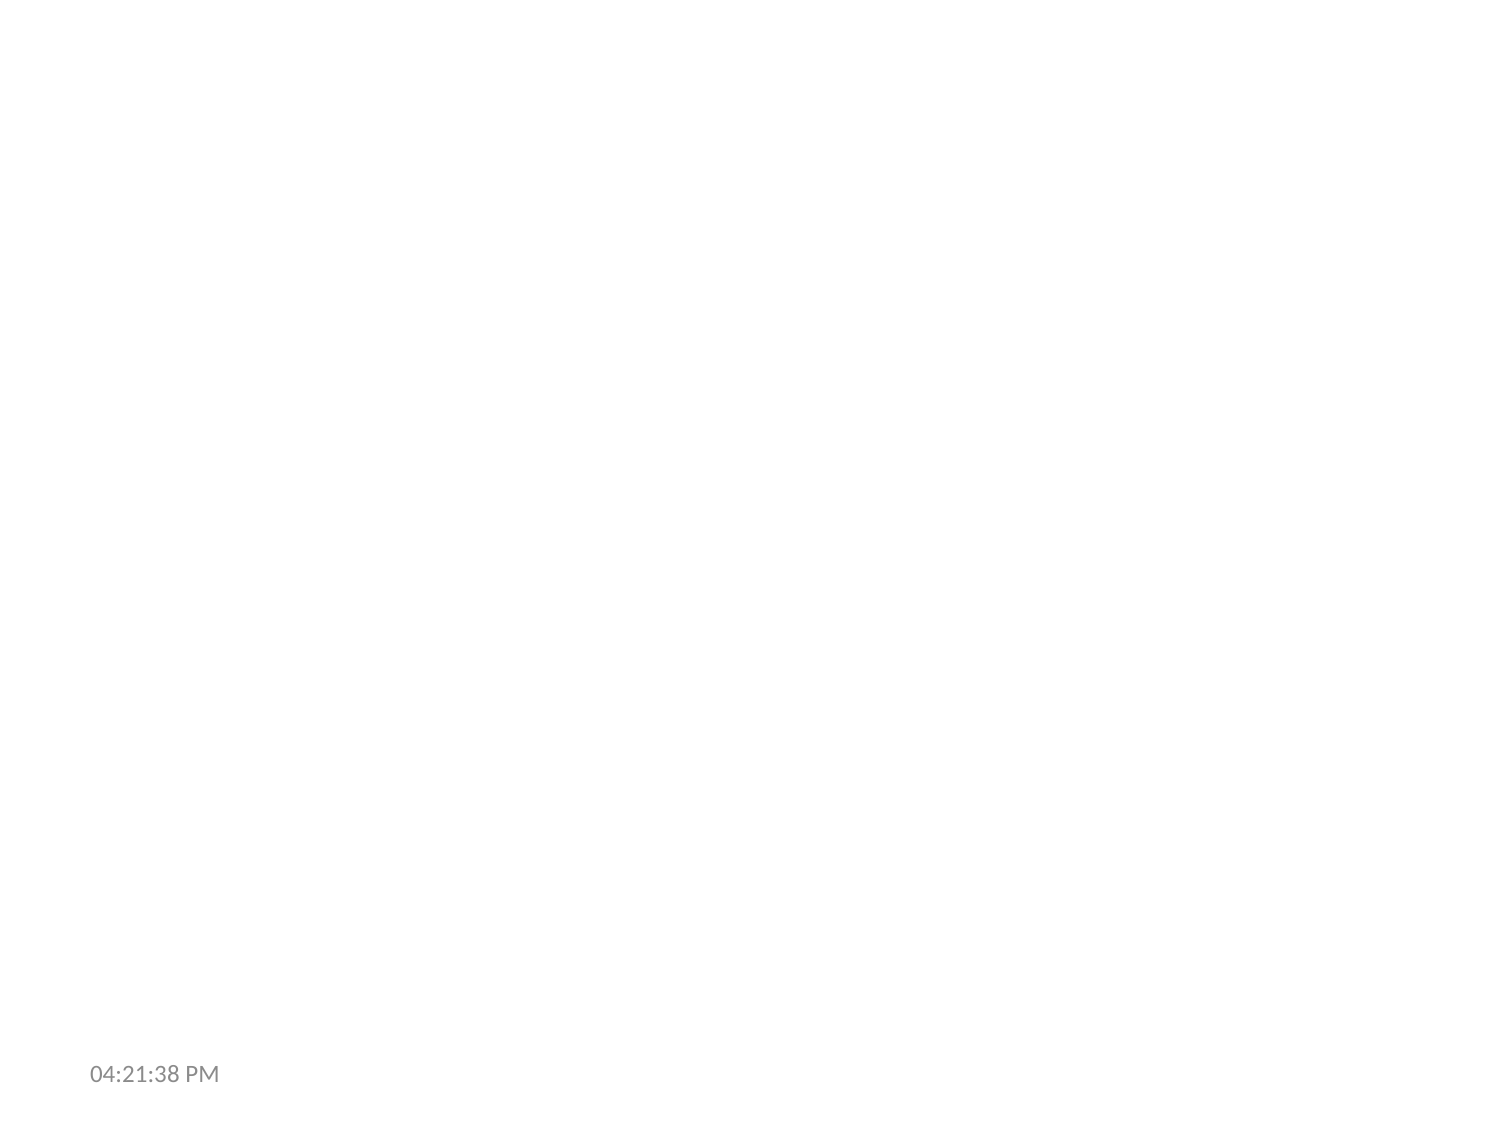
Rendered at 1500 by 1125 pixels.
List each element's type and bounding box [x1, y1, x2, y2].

slide_number [75, 1042, 425, 1103]
